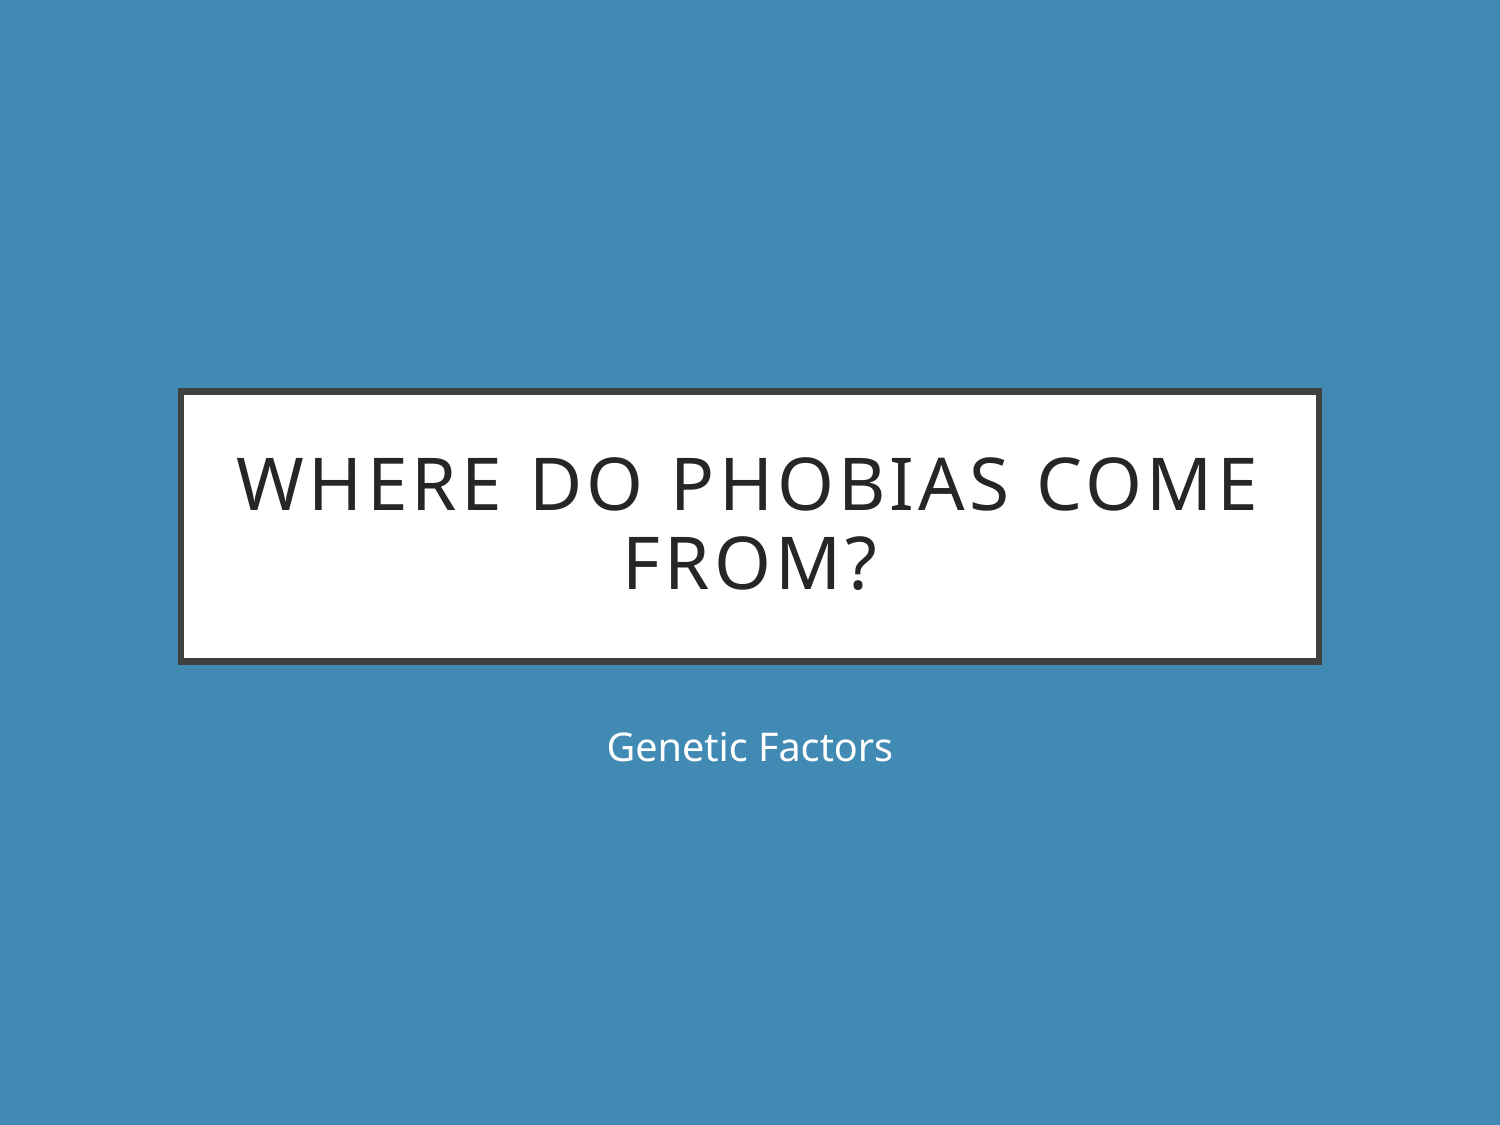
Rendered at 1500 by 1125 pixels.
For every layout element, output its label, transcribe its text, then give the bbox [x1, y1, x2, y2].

subtitle Genetic Factors [331, 713, 1169, 918]
title Where do phobias come from? [178, 388, 1322, 665]
